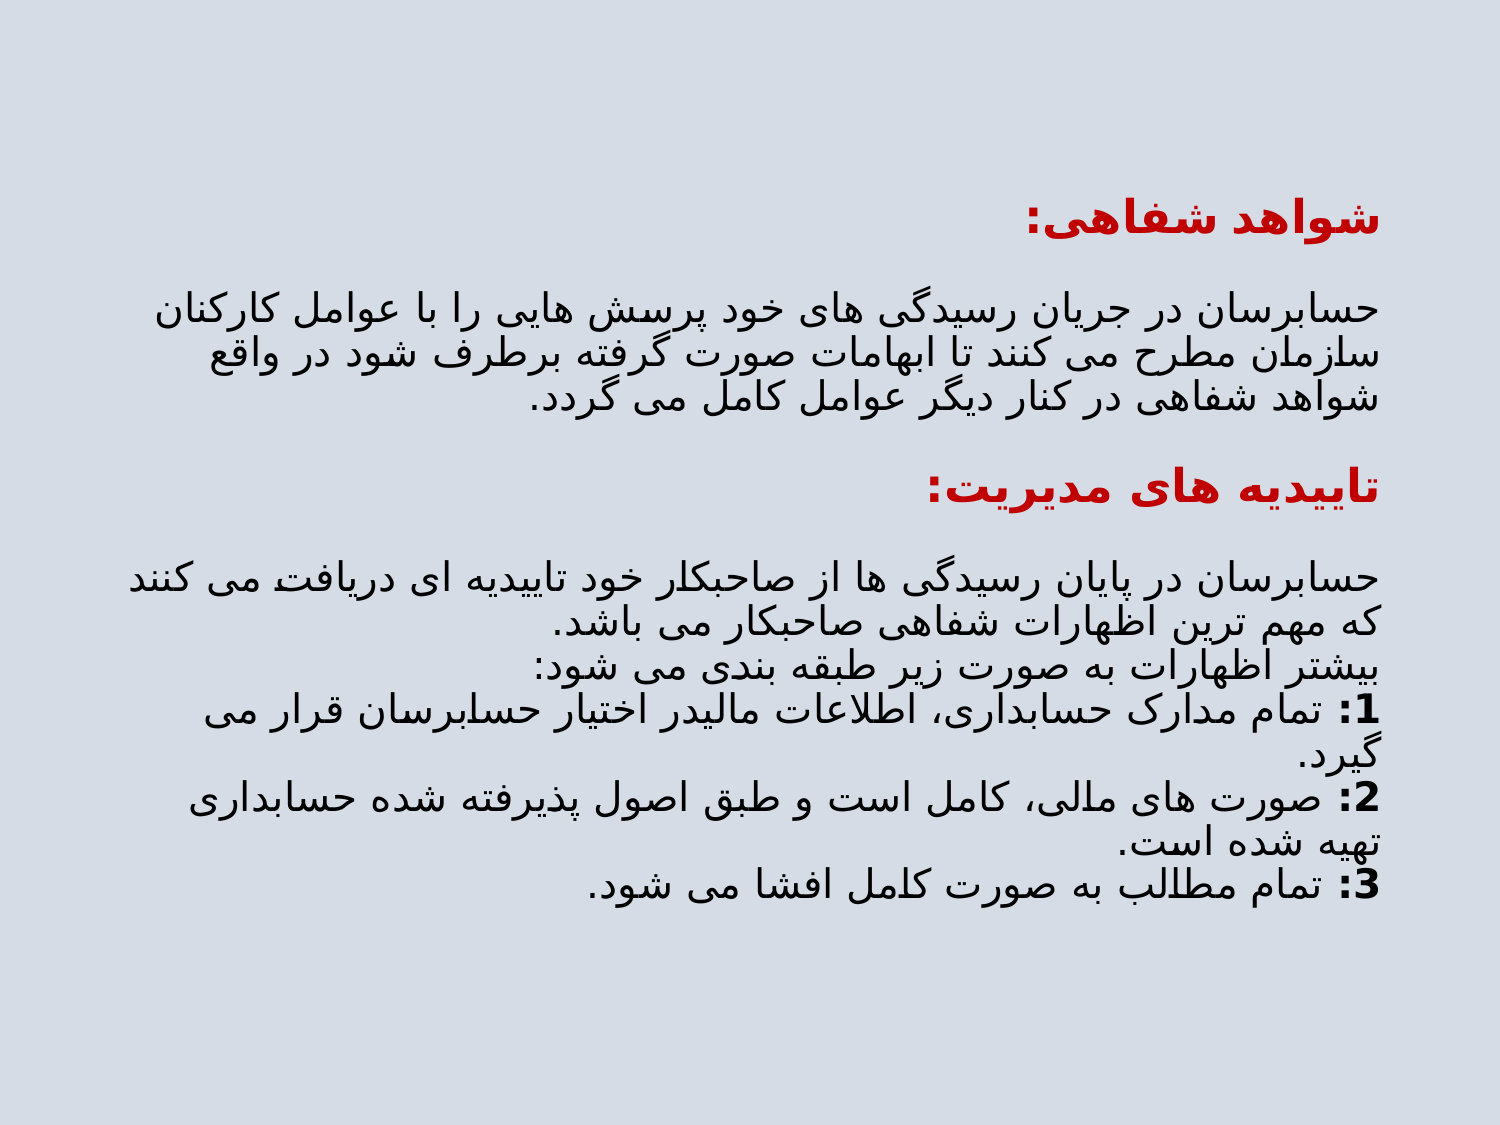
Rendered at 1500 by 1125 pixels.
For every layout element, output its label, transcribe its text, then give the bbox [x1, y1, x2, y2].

title شواهد شفاهی: حسابرسان در جریان رسیدگی های خود پرسش هایی را با عوامل کارکنان سازمان مطرح می کنند تا ابهامات صورت گرفته برطرف شود در واقع شواهد شفاهی در کنار دیگر عوامل کامل می گردد. تاییدیه های مدیریت: حسابرسان در پایان رسیدگی ها از صاحبکار خود تاییدیه ای دریافت می کنند که مهم ترین اظهارات شفاهی صاحبکار می باشد. بیشتر اظهارات به صورت زیر طبقه بندی می شود: 1: تمام مدارک حسابداری، اطلاعات مالیدر اختیار حسابرسان قرار می گیرد. 2: صورت های مالی، کامل است و طبق اصول پذیرفته شده حسابداری تهیه شده است. 3: تمام مطالب به صورت کامل افشا می شود. [103, 185, 1397, 965]
